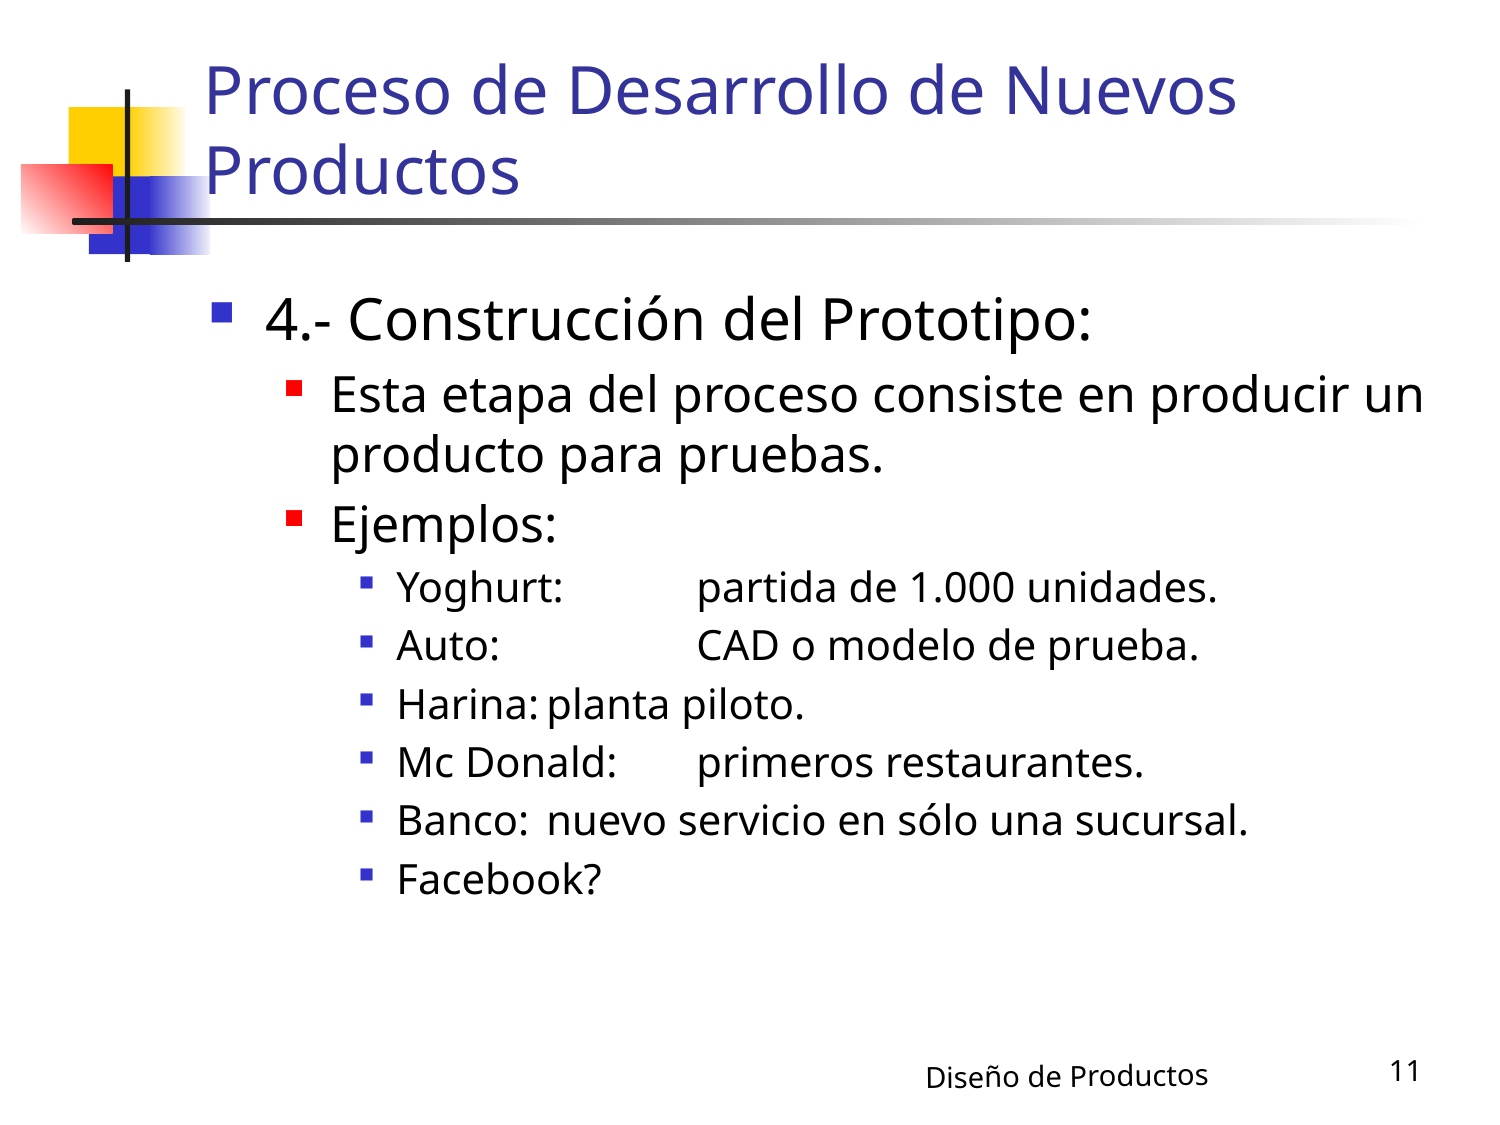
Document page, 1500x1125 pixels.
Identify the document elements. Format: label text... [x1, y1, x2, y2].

footer Diseño de Productos [794, 1028, 1422, 1109]
slide_number 11 [1124, 1024, 1438, 1101]
title Proceso de Desarrollo de Nuevos Productos [188, 27, 1468, 216]
list 4.- Construcción del Prototipo: Esta etapa del proceso consiste en producir un producto para pruebas. Ejemplos: Yoghurt: partida de 1.000 unidades. Auto: CAD o modelo de prueba. Harina: planta piloto. Mc Donald: primeros restaurantes. Banco: nuevo servicio en sólo una sucursal. Facebook? [193, 274, 1470, 1007]
